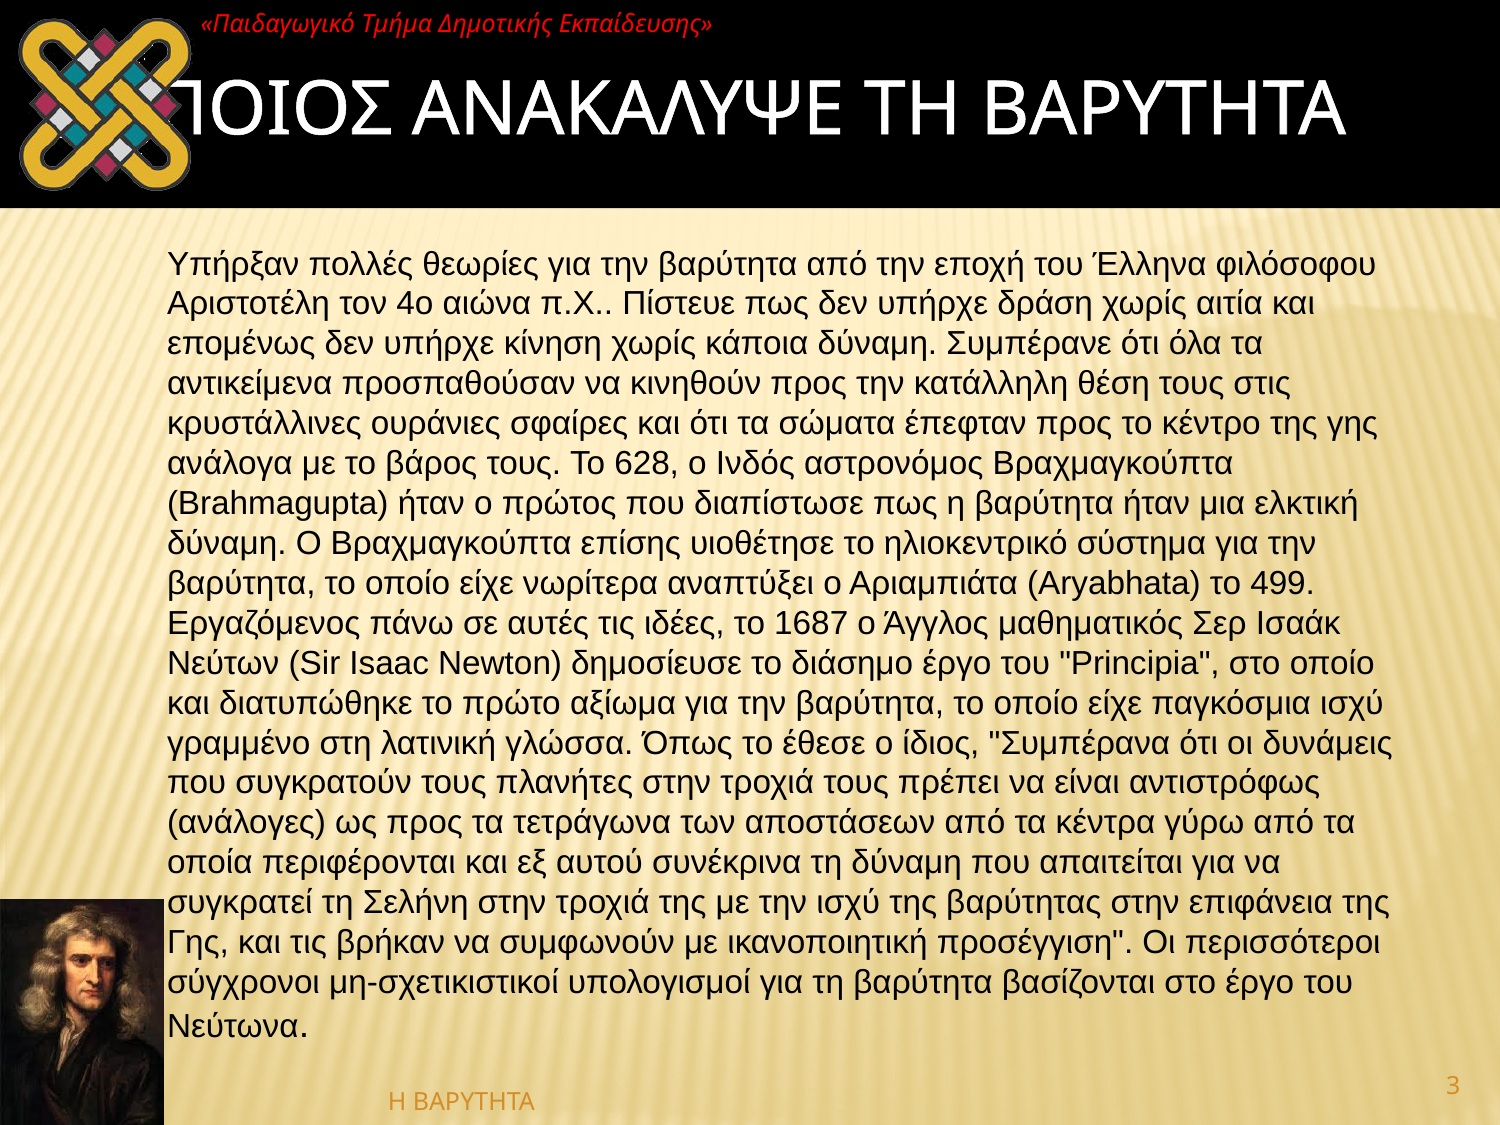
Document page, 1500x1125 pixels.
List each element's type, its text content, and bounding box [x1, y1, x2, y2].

text_box Υπήρξαν πολλές θεωρίες για την βαρύτητα από την εποχή του Έλληνα φιλόσοφου Αριστοτέλη τον 4ο αιώνα π.Χ.. Πίστευε πως δεν υπήρχε δράση χωρίς αιτία και επομένως δεν υπήρχε κίνηση χωρίς κάποια δύναμη. Συμπέρανε ότι όλα τα αντικείμενα προσπαθούσαν να κινηθούν προς την κατάλληλη θέση τους στις κρυστάλλινες ουράνιες σφαίρες και ότι τα σώματα έπεφταν προς το κέντρο της γης ανάλογα με το βάρος τους. Το 628, ο Ινδός αστρονόμος Βραχμαγκούπτα (Brahmagupta) ήταν ο πρώτος που διαπίστωσε πως η βαρύτητα ήταν μια ελκτική δύναμη. Ο Βραχμαγκούπτα επίσης υιοθέτησε το ηλιοκεντρικό σύστημα για την βαρύτητα, το οποίο είχε νωρίτερα αναπτύξει ο Αριαμπιάτα (Aryabhata) το 499. Εργαζόμενος πάνω σε αυτές τις ιδέες, το 1687 ο Άγγλος μαθηματικός Σερ Ισαάκ Νεύτων (Sir Isaac Newton) δημοσίευσε το διάσημο έργο του "Principia", στο οποίο και διατυπώθηκε το πρώτο αξίωμα για την βαρύτητα, το οποίο είχε παγκόσμια ισχύ γραμμένο στη λατινική γλώσσα. Όπως το έθεσε ο ίδιος, "Συμπέρανα ότι οι δυνάμεις που συγκρατούν τους πλανήτες στην τροχιά τους πρέπει να είναι αντιστρόφως (ανάλογες) ως προς τα τετράγωνα των αποστάσεων από τα κέντρα γύρω από τα οποία περιφέρονται και εξ αυτού συνέκρινα τη δύναμη που απαιτείται για να συγκρατεί τη Σελήνη στην τροχιά της με την ισχύ της βαρύτητας στην επιφάνεια της Γης, και τις βρήκαν να συμφωνούν με ικανοποιητική προσέγγιση". Οι περισσότεροι σύγχρονοι μη-σχετικιστικοί υπολογισμοί για τη βαρύτητα βασίζονται στο έργο του Νεύτωνα. [152, 234, 1442, 1053]
text_box «Παιδαγωγικό Τμήμα Δημοτικής Εκπαίδευσης» [210, 0, 729, 90]
picture [0, 898, 165, 1125]
picture [0, 0, 209, 209]
footer Η ΒΑΡΥΤΗΤΑ [174, 1077, 550, 1125]
slide_number 3 [1350, 1062, 1475, 1103]
title ΠΟΙΟΣ ΑΝΑΚΑΛΥΨΕ ΤΗ ΒΑΡΥΤΗΤΑ [217, 0, 1500, 209]
